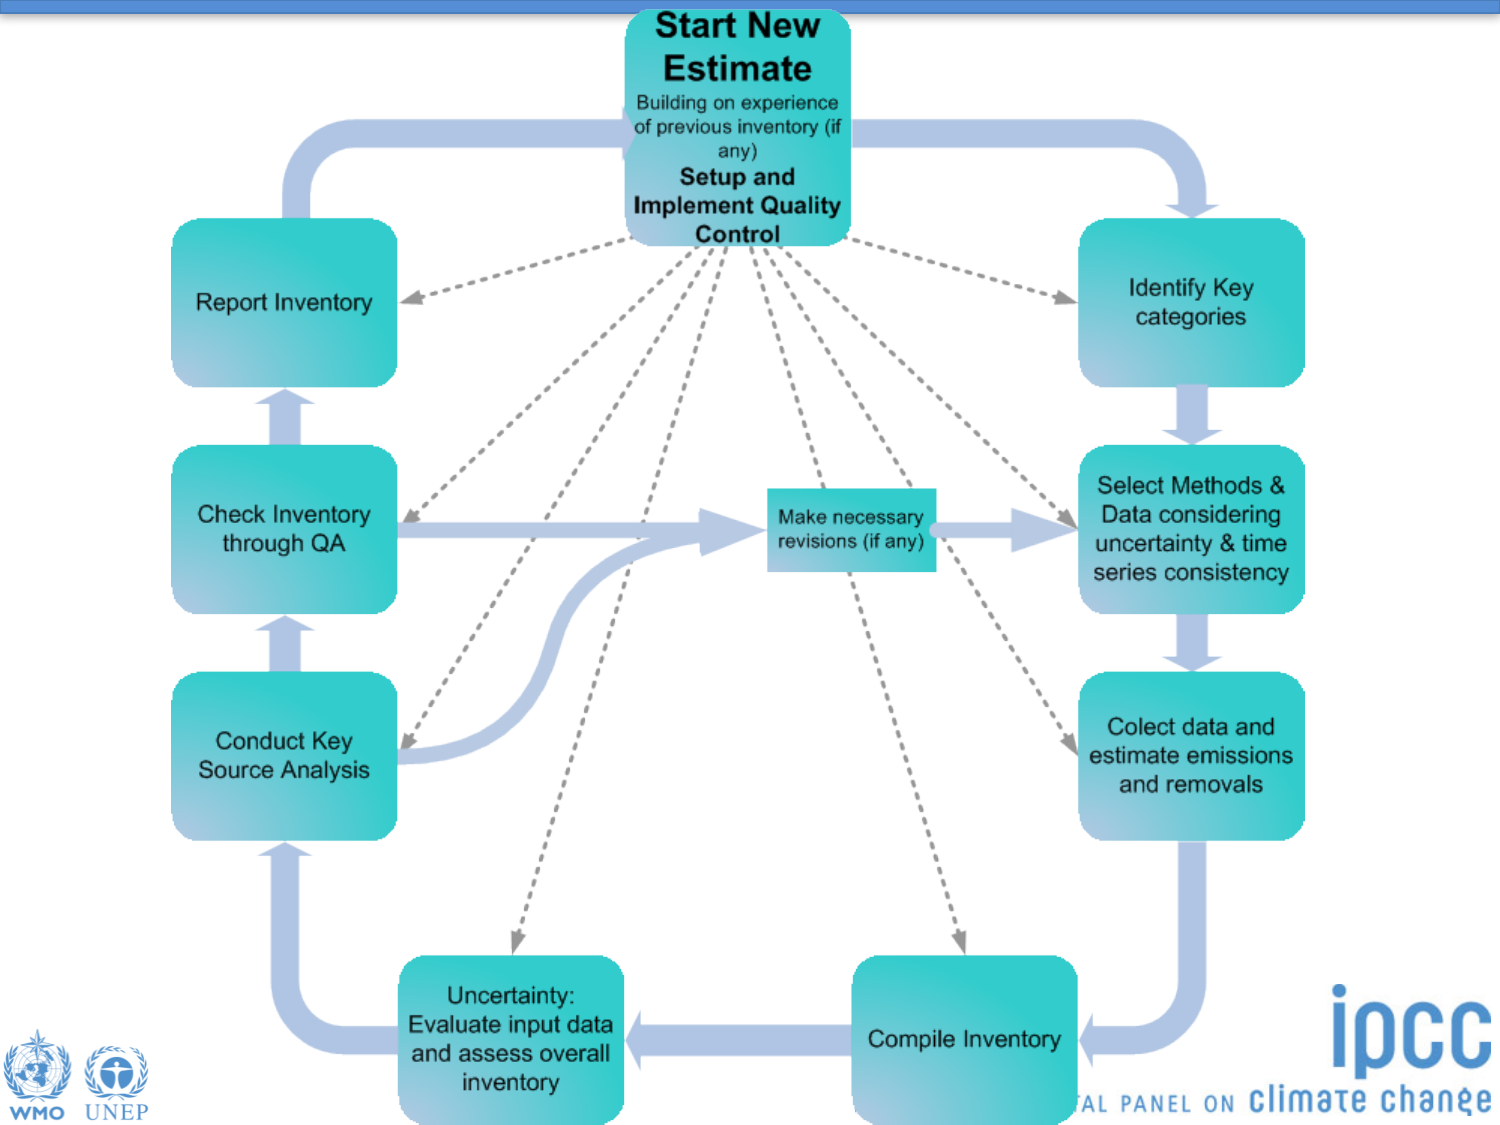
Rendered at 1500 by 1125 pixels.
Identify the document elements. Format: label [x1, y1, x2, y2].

picture [171, 0, 1491, 1125]
picture [0, 1027, 153, 1125]
